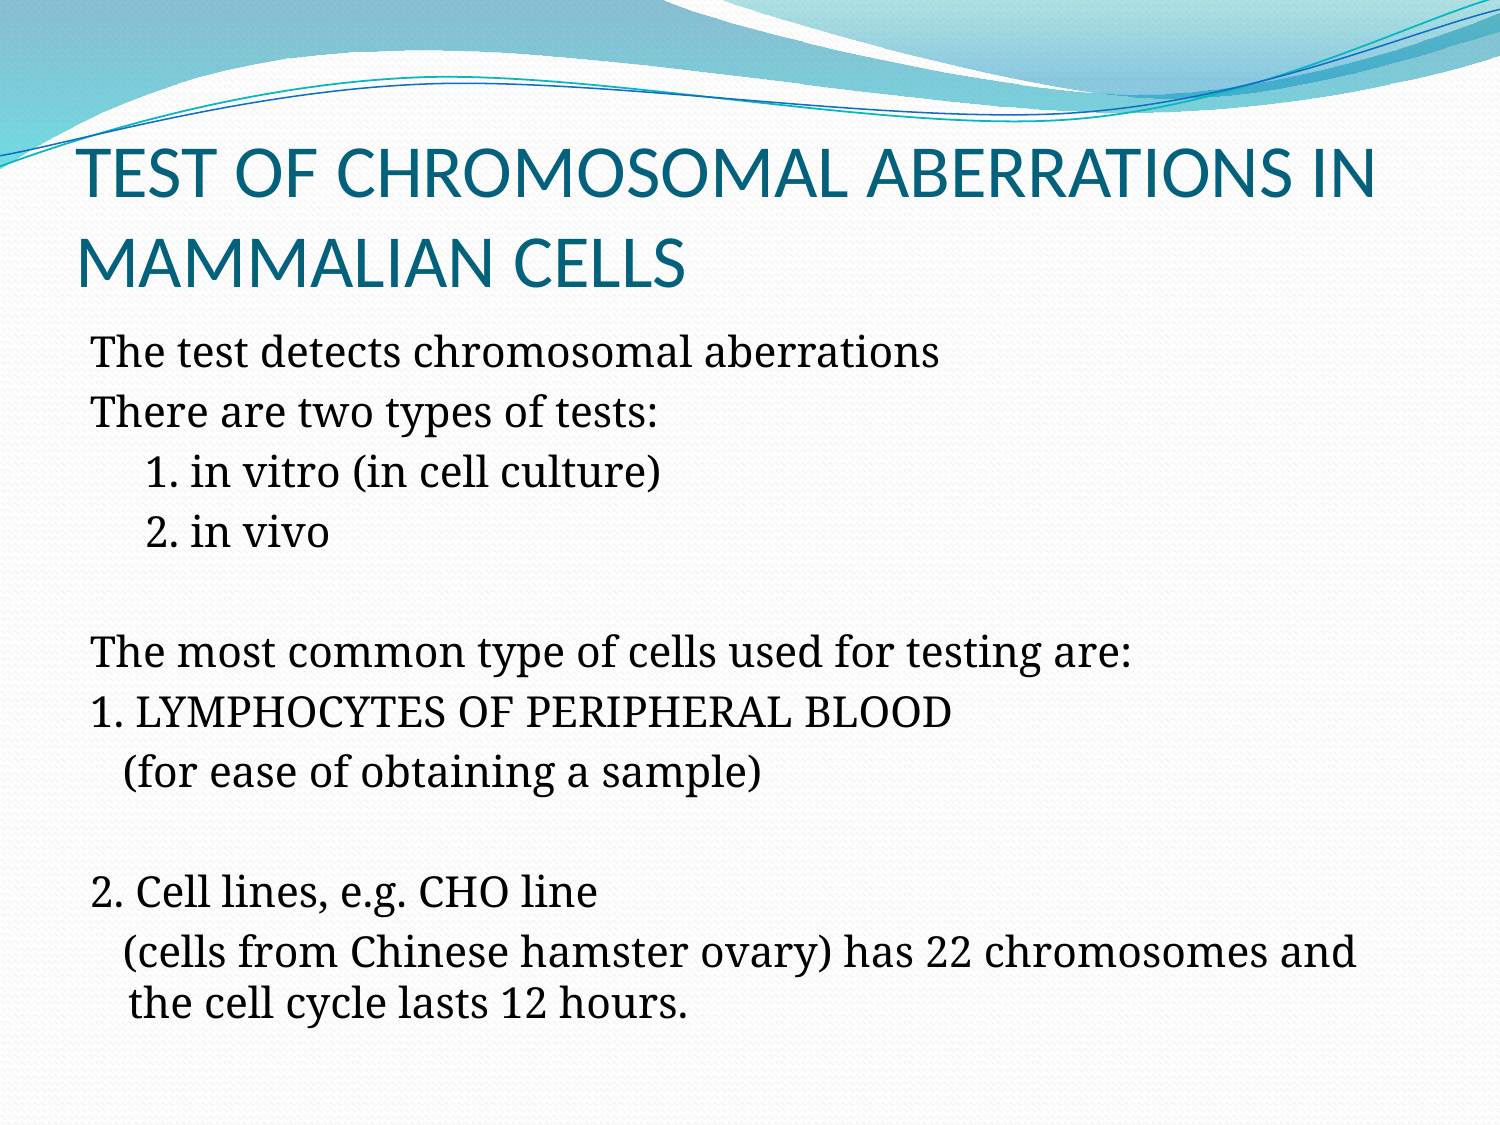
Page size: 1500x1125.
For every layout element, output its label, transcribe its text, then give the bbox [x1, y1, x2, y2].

list The test detects chromosomal aberrations There are two types of tests: 1. in vitro (in cell culture) 2. in vivo The most common type of cells used for testing are: 1. LYMPHOCYTES OF PERIPHERAL BLOOD (for ease of obtaining a sample) 2. Cell lines, e.g. CHO line (cells from Chinese hamster ovary) has 22 chromosomes and the cell cycle lasts 12 hours. [75, 317, 1425, 1038]
title TEST OF CHROMOSOMAL ABERRATIONS IN MAMMALIAN CELLS [75, 115, 1425, 303]
